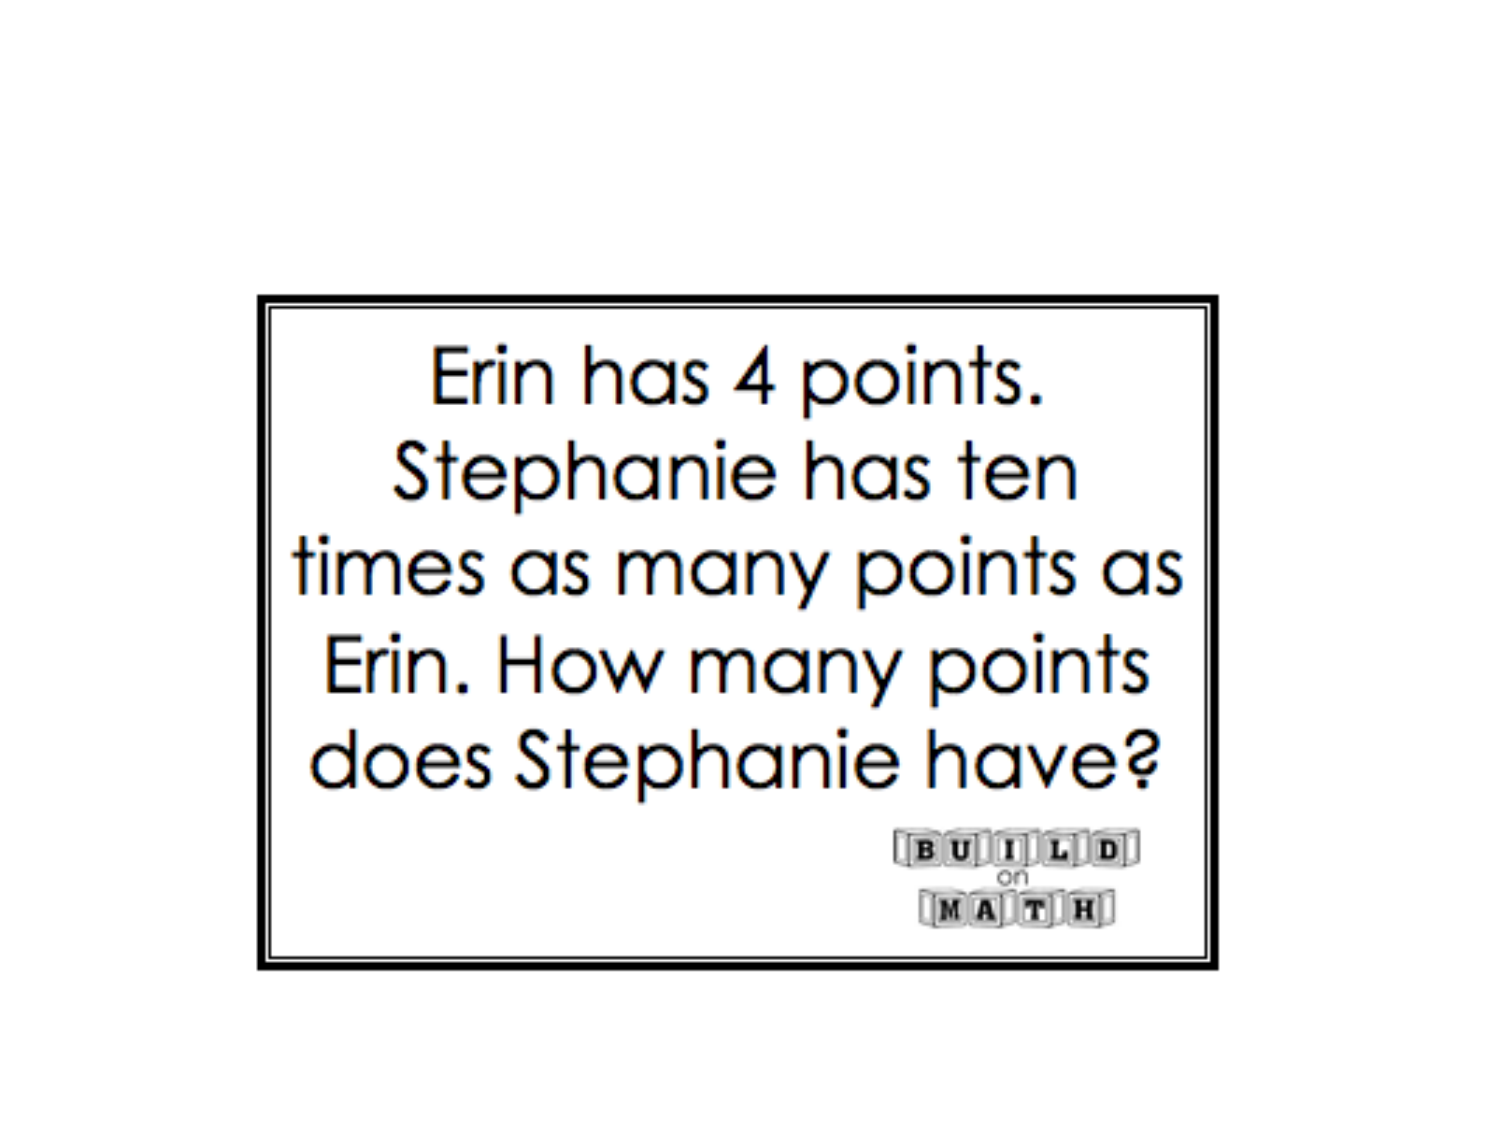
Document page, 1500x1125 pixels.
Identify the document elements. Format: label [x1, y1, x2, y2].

list [74, 262, 1426, 1006]
